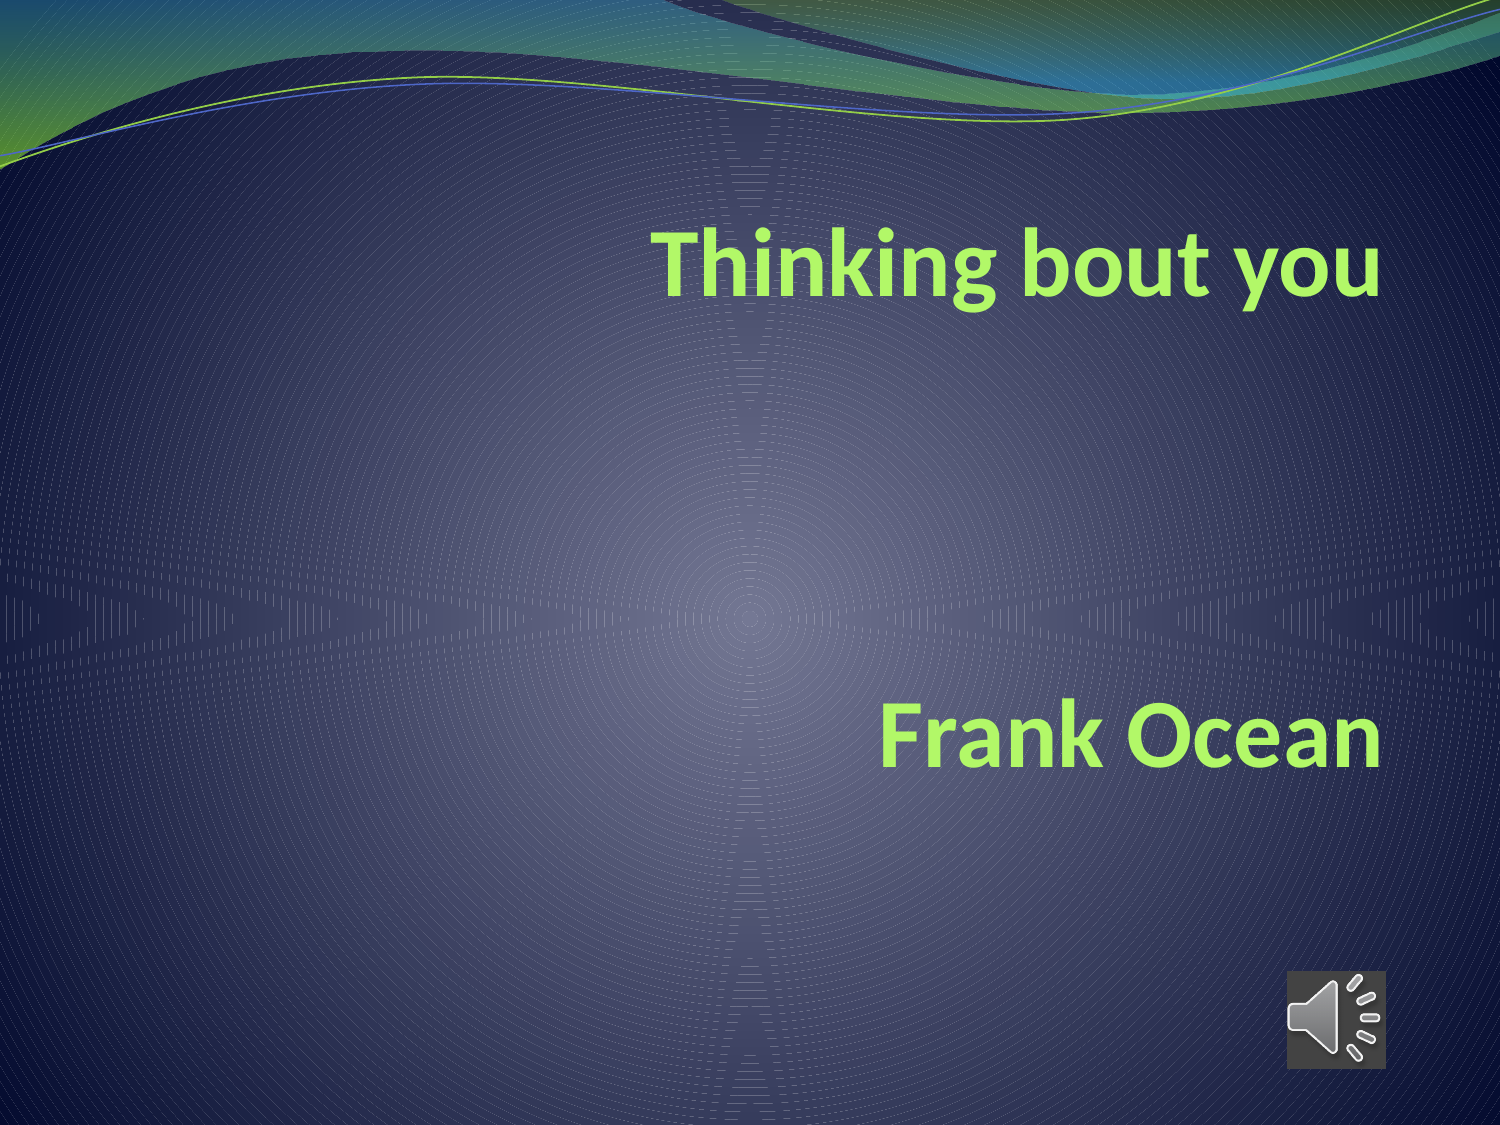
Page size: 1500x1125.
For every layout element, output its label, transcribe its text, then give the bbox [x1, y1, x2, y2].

picture [1286, 970, 1387, 1071]
title Thinking bout you Frank Ocean [112, 196, 1388, 787]
